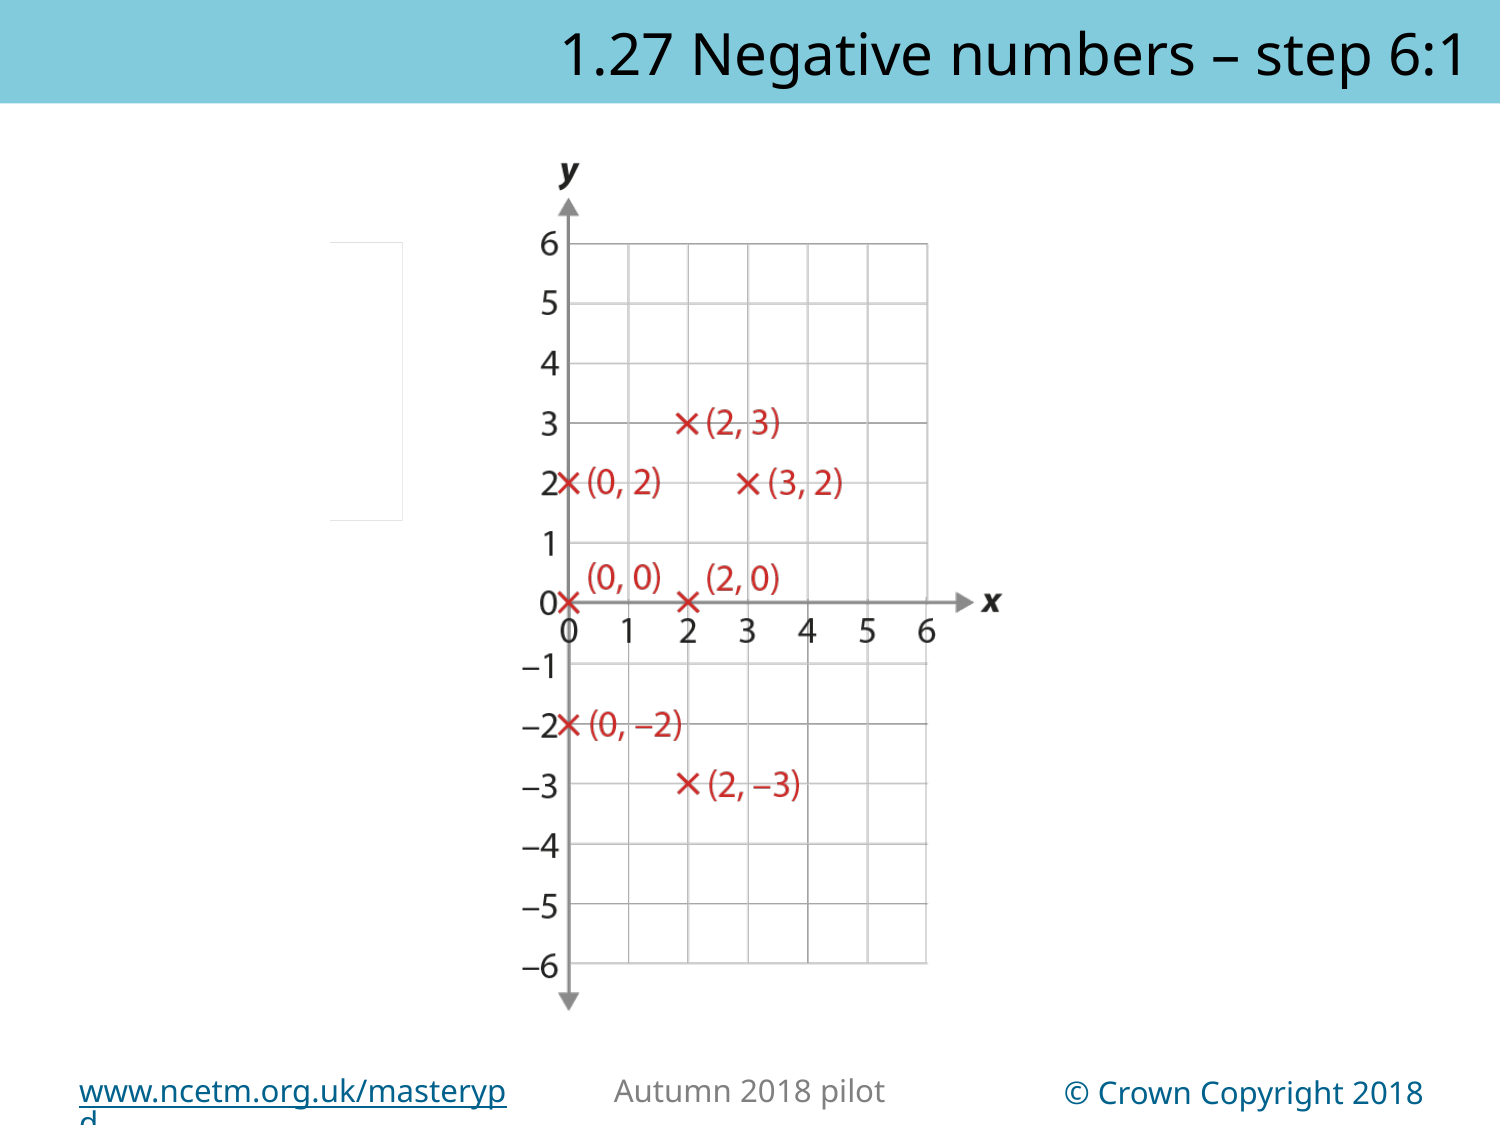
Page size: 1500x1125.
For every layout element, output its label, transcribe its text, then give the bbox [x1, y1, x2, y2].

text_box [982, 585, 1005, 614]
picture [330, 150, 1006, 1012]
list 1.27 Negative numbers – step 6:1 [0, 0, 1500, 104]
